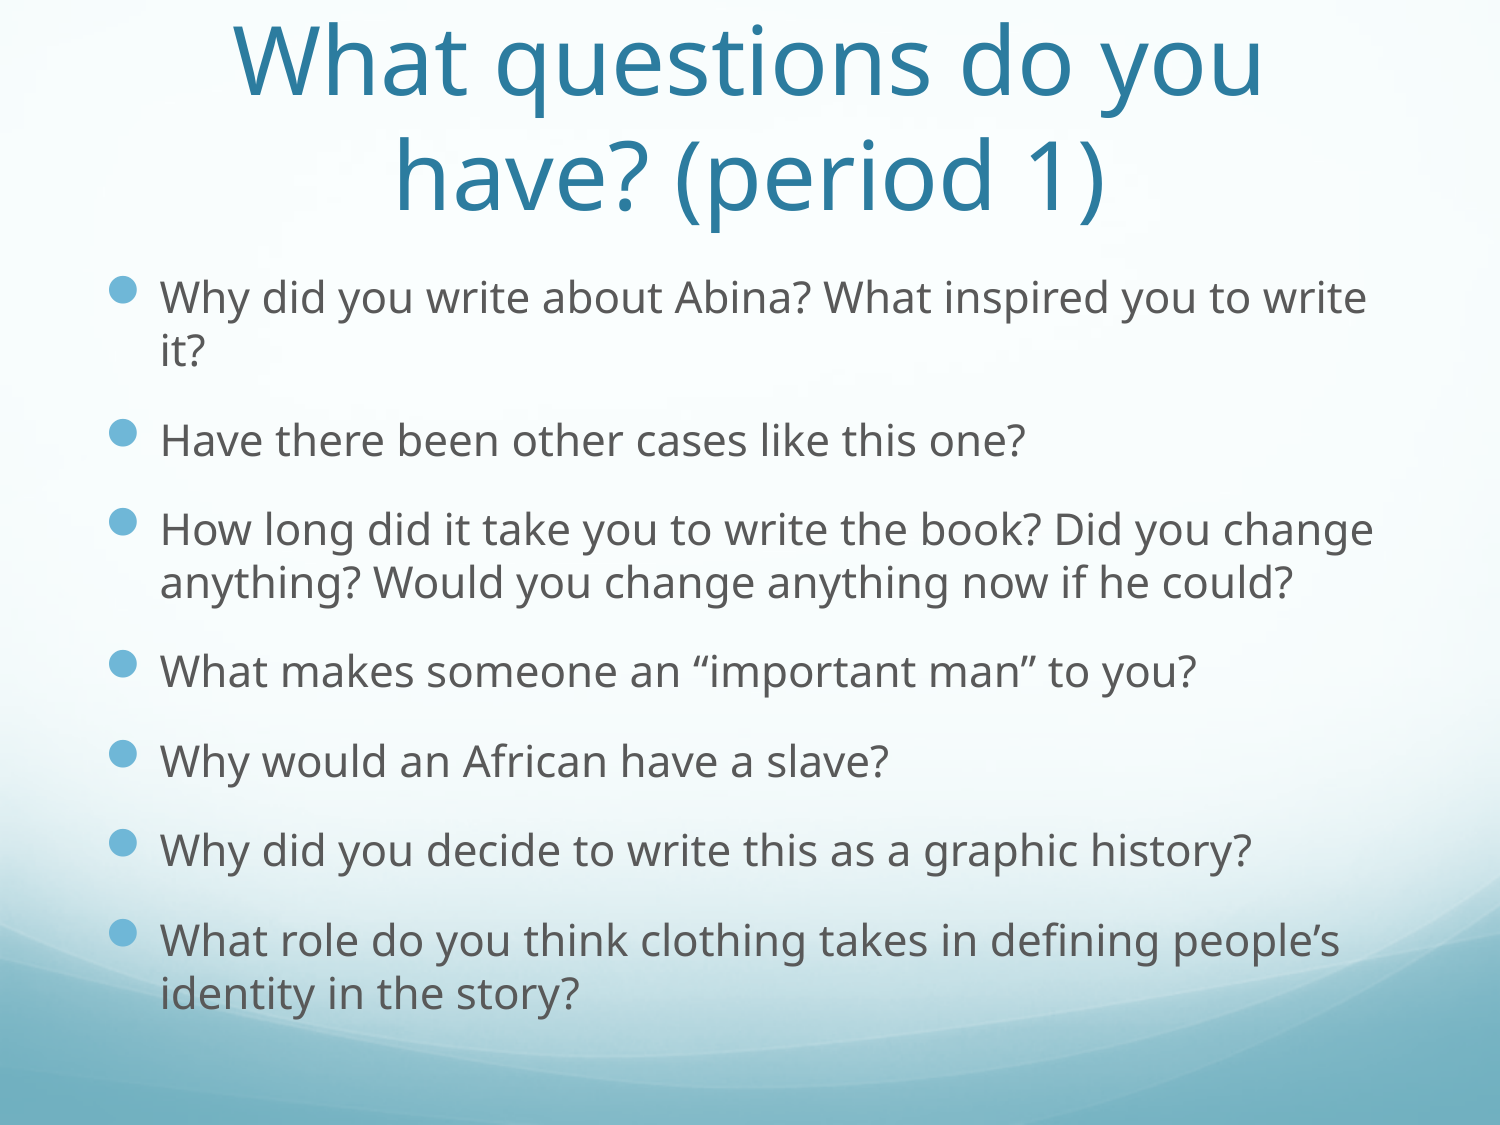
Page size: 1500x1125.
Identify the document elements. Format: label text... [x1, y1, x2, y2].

list Why did you write about Abina? What inspired you to write it? Have there been other cases like this one? How long did it take you to write the book? Did you change anything? Would you change anything now if he could? What makes someone an “important man” to you? Why would an African have a slave? Why did you decide to write this as a graphic history? What role do you think clothing takes in defining people’s identity in the story? [90, 262, 1410, 1070]
title What questions do you have? (period 1) [90, 17, 1410, 237]
